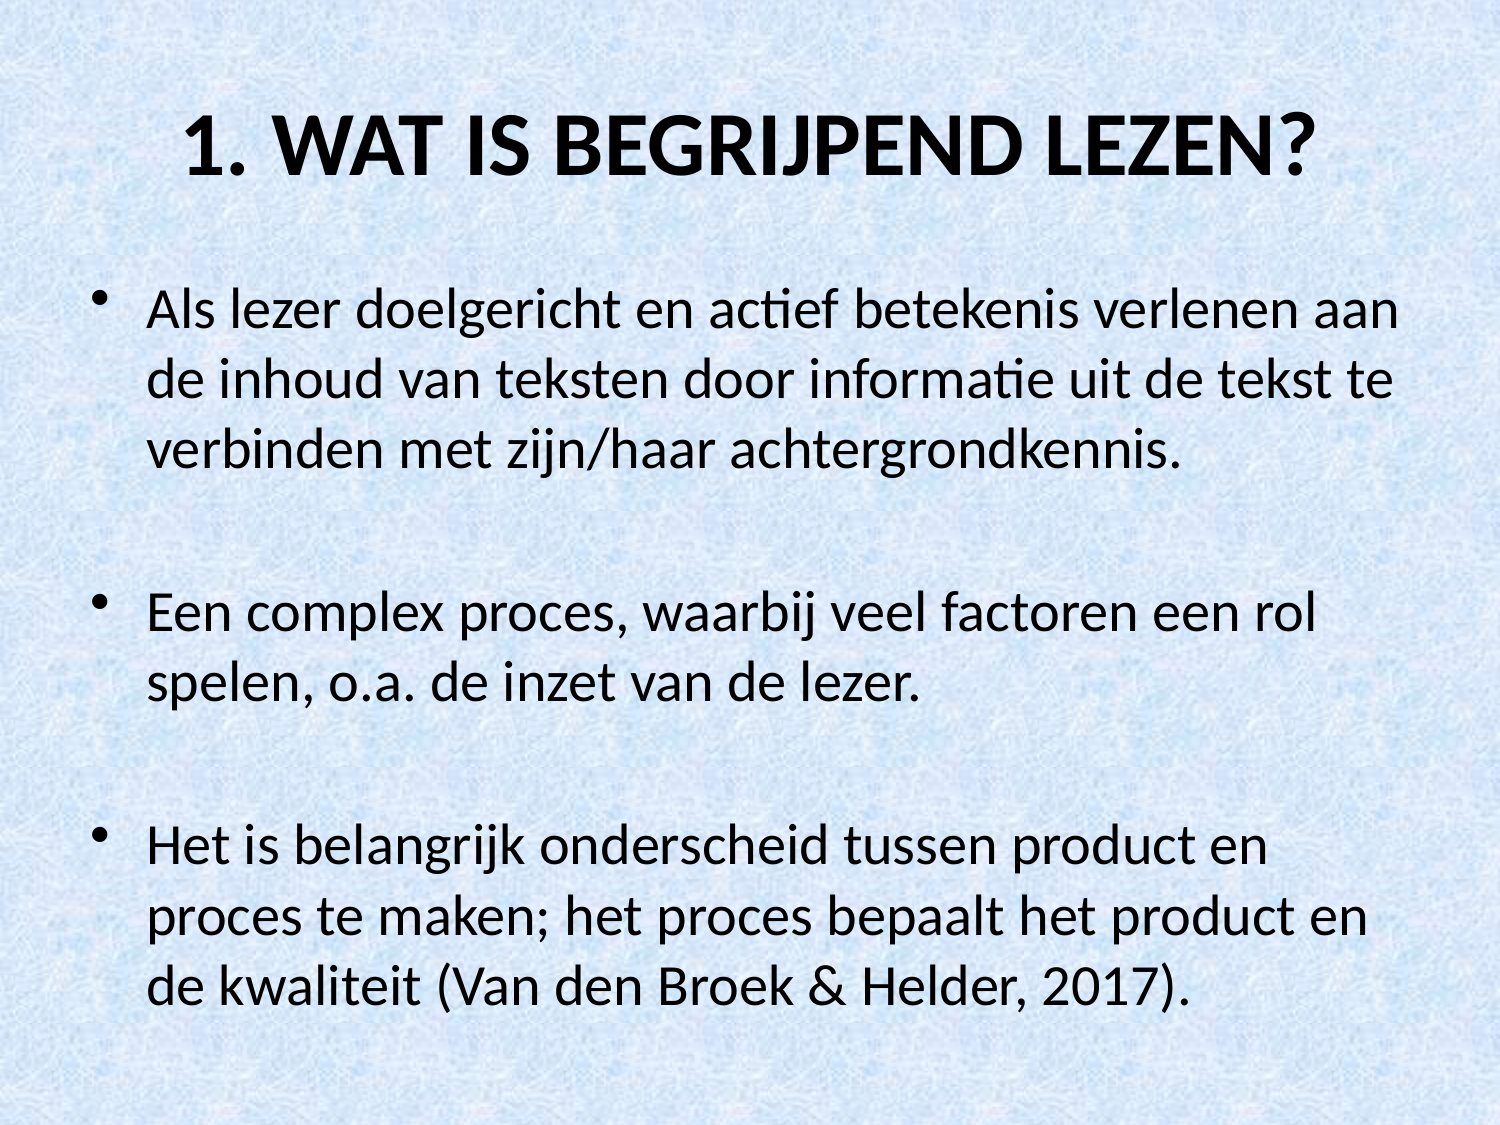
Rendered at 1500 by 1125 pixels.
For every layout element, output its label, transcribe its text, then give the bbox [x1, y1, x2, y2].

picture [0, 0, 1500, 1125]
title 1. WAT IS BEGRIJPEND LEZEN? [75, 45, 1425, 233]
list Als lezer doelgericht en actief betekenis verlenen aan de inhoud van teksten door informatie uit de tekst te verbinden met zijn/haar achtergrondkennis. Een complex proces, waarbij veel factoren een rol spelen, o.a. de inzet van de lezer. Het is belangrijk onderscheid tussen product en proces te maken; het proces bepaalt het product en de kwaliteit (Van den Broek & Helder, 2017). [75, 262, 1425, 1005]
